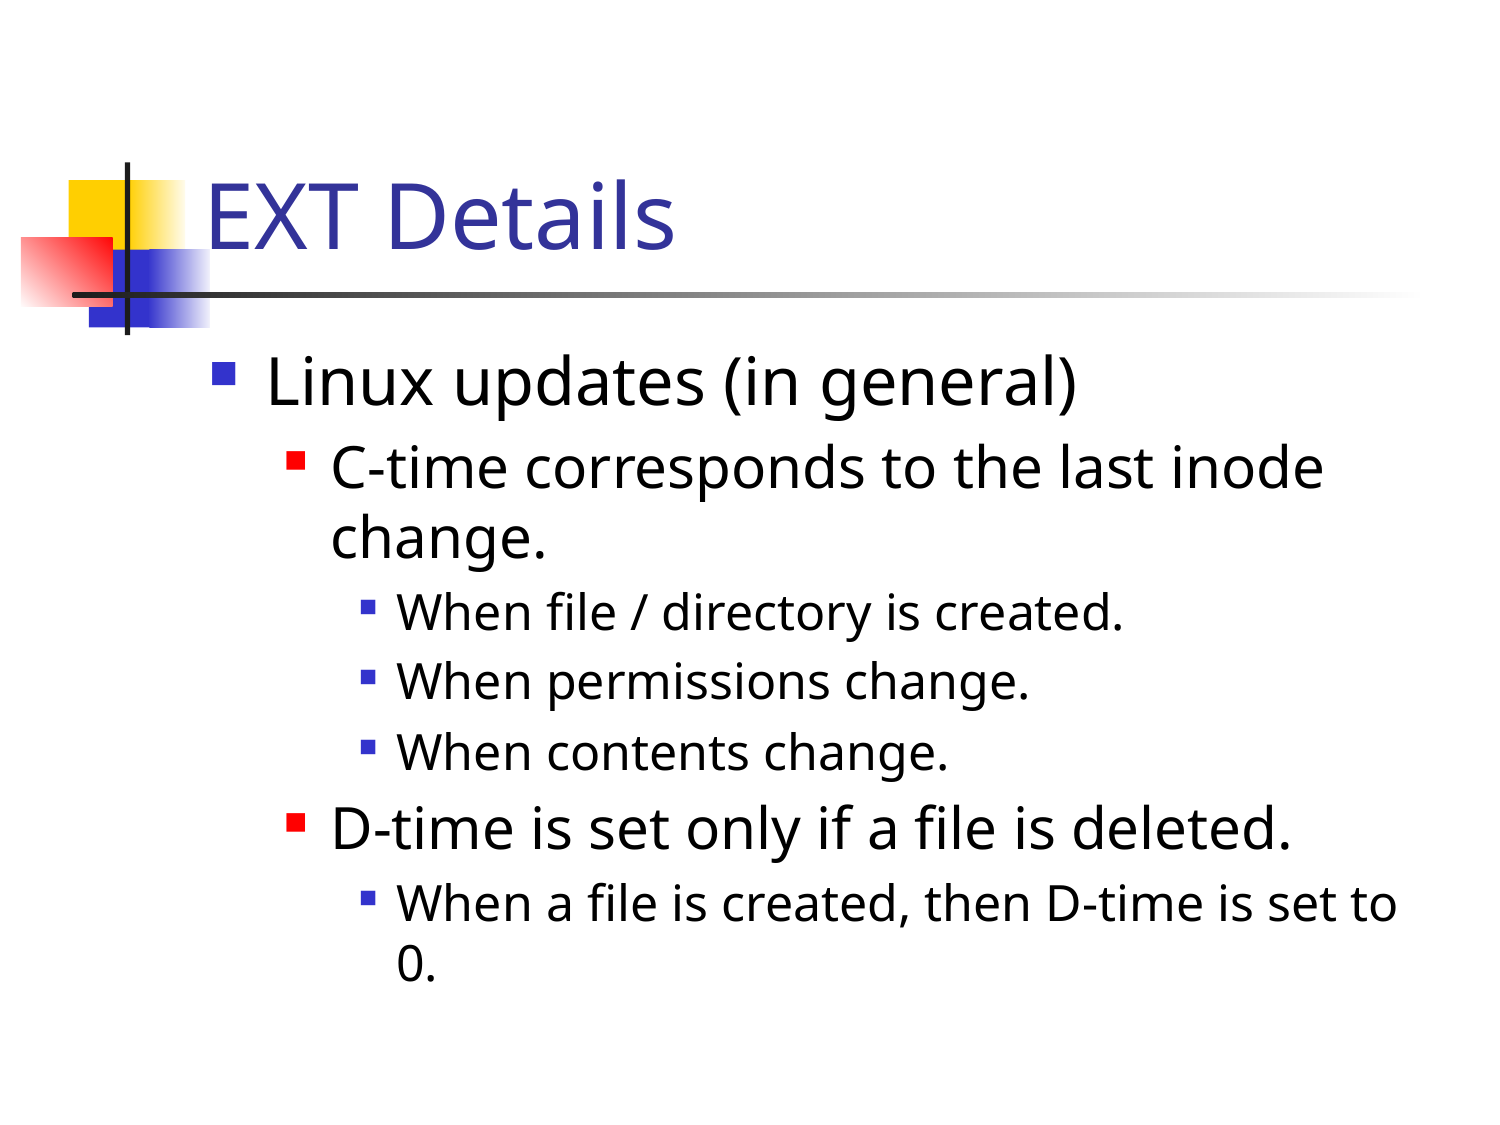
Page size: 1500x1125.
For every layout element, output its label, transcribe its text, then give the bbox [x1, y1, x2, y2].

title EXT Details [188, 34, 1468, 276]
list Linux updates (in general) C-time corresponds to the last inode change. When file / directory is created. When permissions change. When contents change. D-time is set only if a file is deleted. When a file is created, then D-time is set to 0. [193, 330, 1470, 1007]
